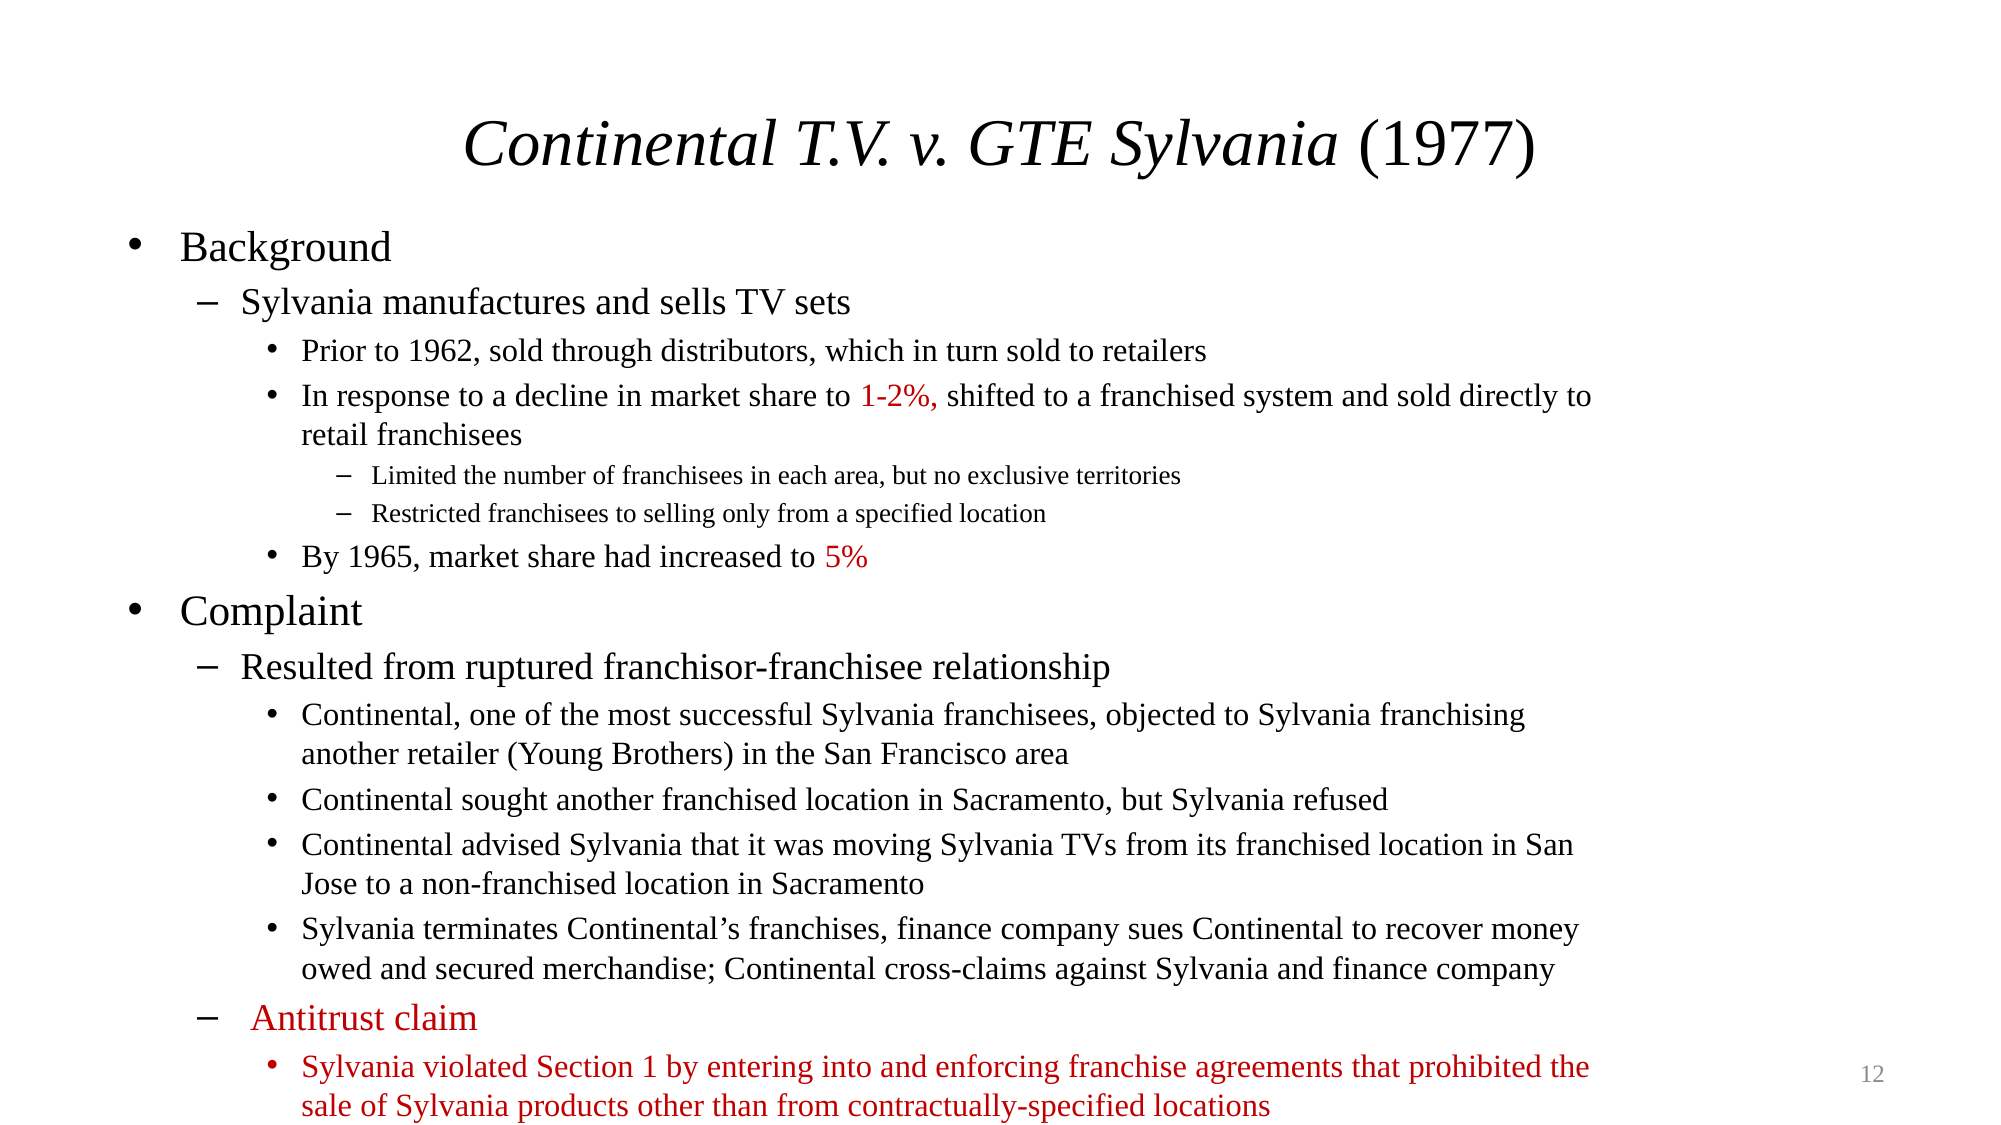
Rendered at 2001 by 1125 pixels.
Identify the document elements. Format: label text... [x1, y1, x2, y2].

list Background Sylvania manufactures and sells TV sets Prior to 1962, sold through distributors, which in turn sold to retailers In response to a decline in market share to 1-2%, shifted to a franchised system and sold directly to retail franchisees Limited the number of franchisees in each area, but no exclusive territories Restricted franchisees to selling only from a specified location By 1965, market share had increased to 5% Complaint Resulted from ruptured franchisor-franchisee relationship Continental, one of the most successful Sylvania franchisees, objected to Sylvania franchising another retailer (Young Brothers) in the San Francisco area Continental sought another franchised location in Sacramento, but Sylvania refused Continental advised Sylvania that it was moving Sylvania TVs from its franchised location in San Jose to a non-franchised location in Sacramento Sylvania terminates Continental’s franchises, finance company sues Continental to recover money owed and secured merchandise; Continental cross-claims against Sylvania and finance company Antitrust claim Sylvania violated Section 1 by entering into and enforcing franchise agreements that prohibited the sale of Sylvania products other than from contractually-specified locations [112, 210, 1638, 1125]
slide_number 12 [1433, 1042, 1900, 1103]
title Continental T.V. v. GTE Sylvania (1977) [99, 45, 1900, 233]
